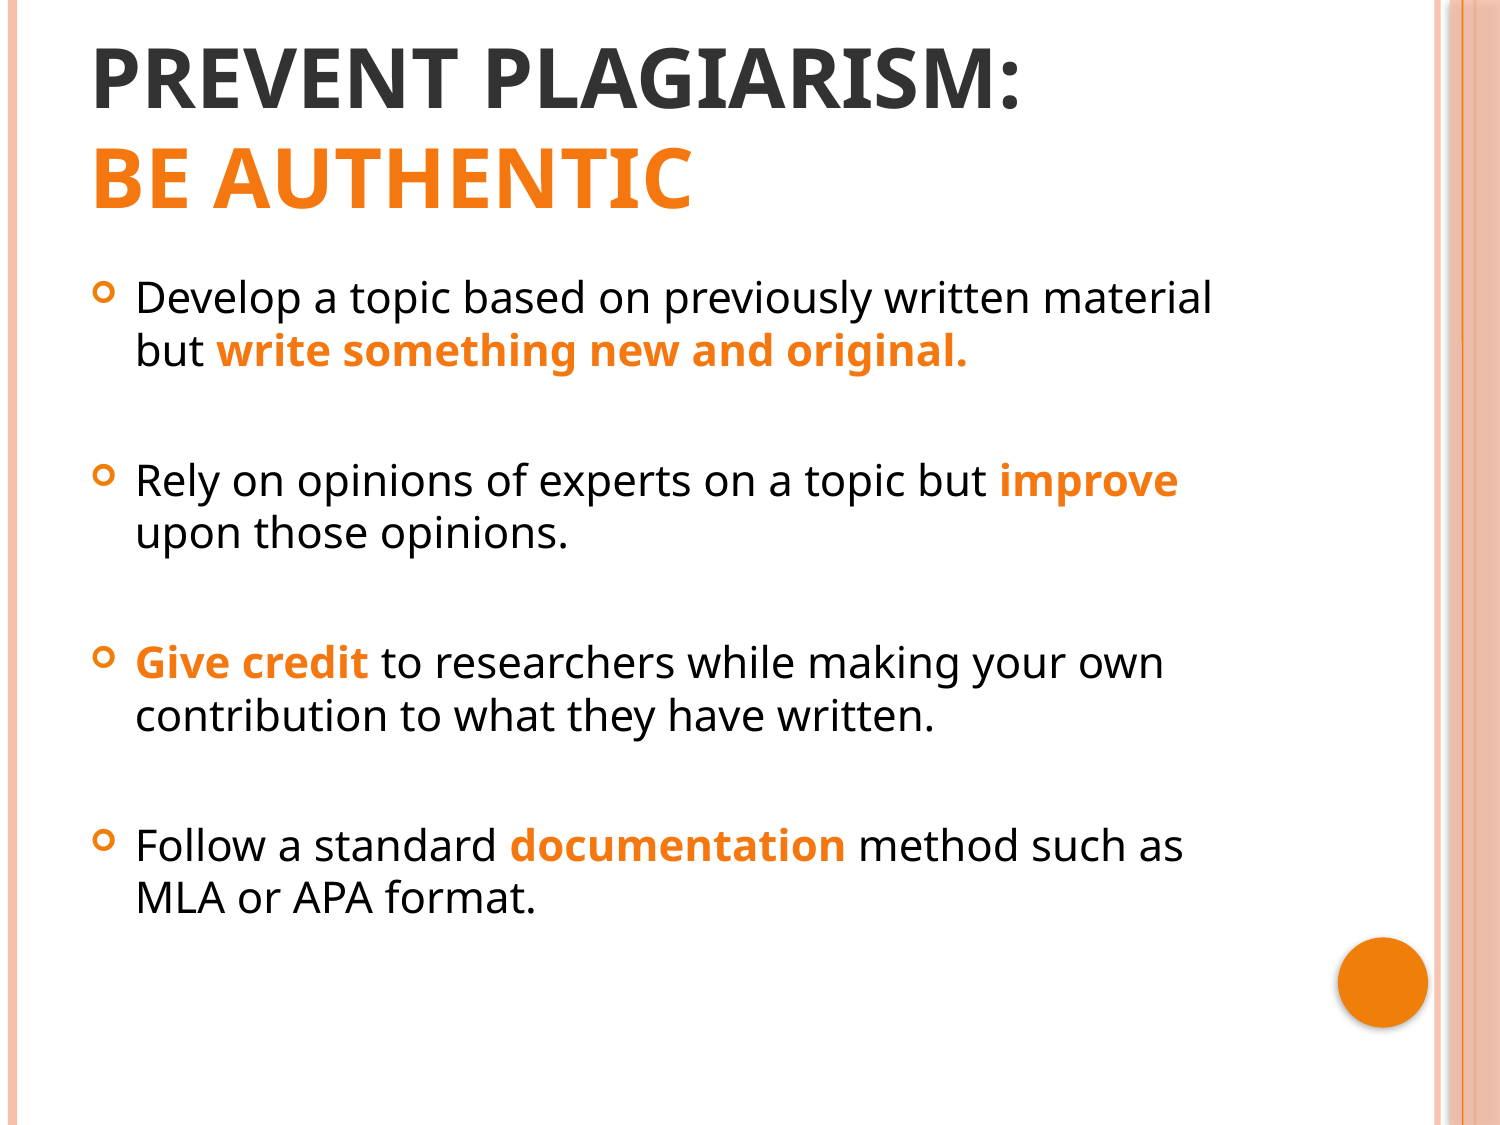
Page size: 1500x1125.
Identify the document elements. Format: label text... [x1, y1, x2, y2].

list Develop a topic based on previously written material but write something new and original. Rely on opinions of experts on a topic but improve upon those opinions. Give credit to researchers while making your own contribution to what they have written. Follow a standard documentation method such as MLA or APA format. [74, 262, 1301, 938]
title Prevent Plagiarism: Be Authentic [75, 24, 1300, 233]
